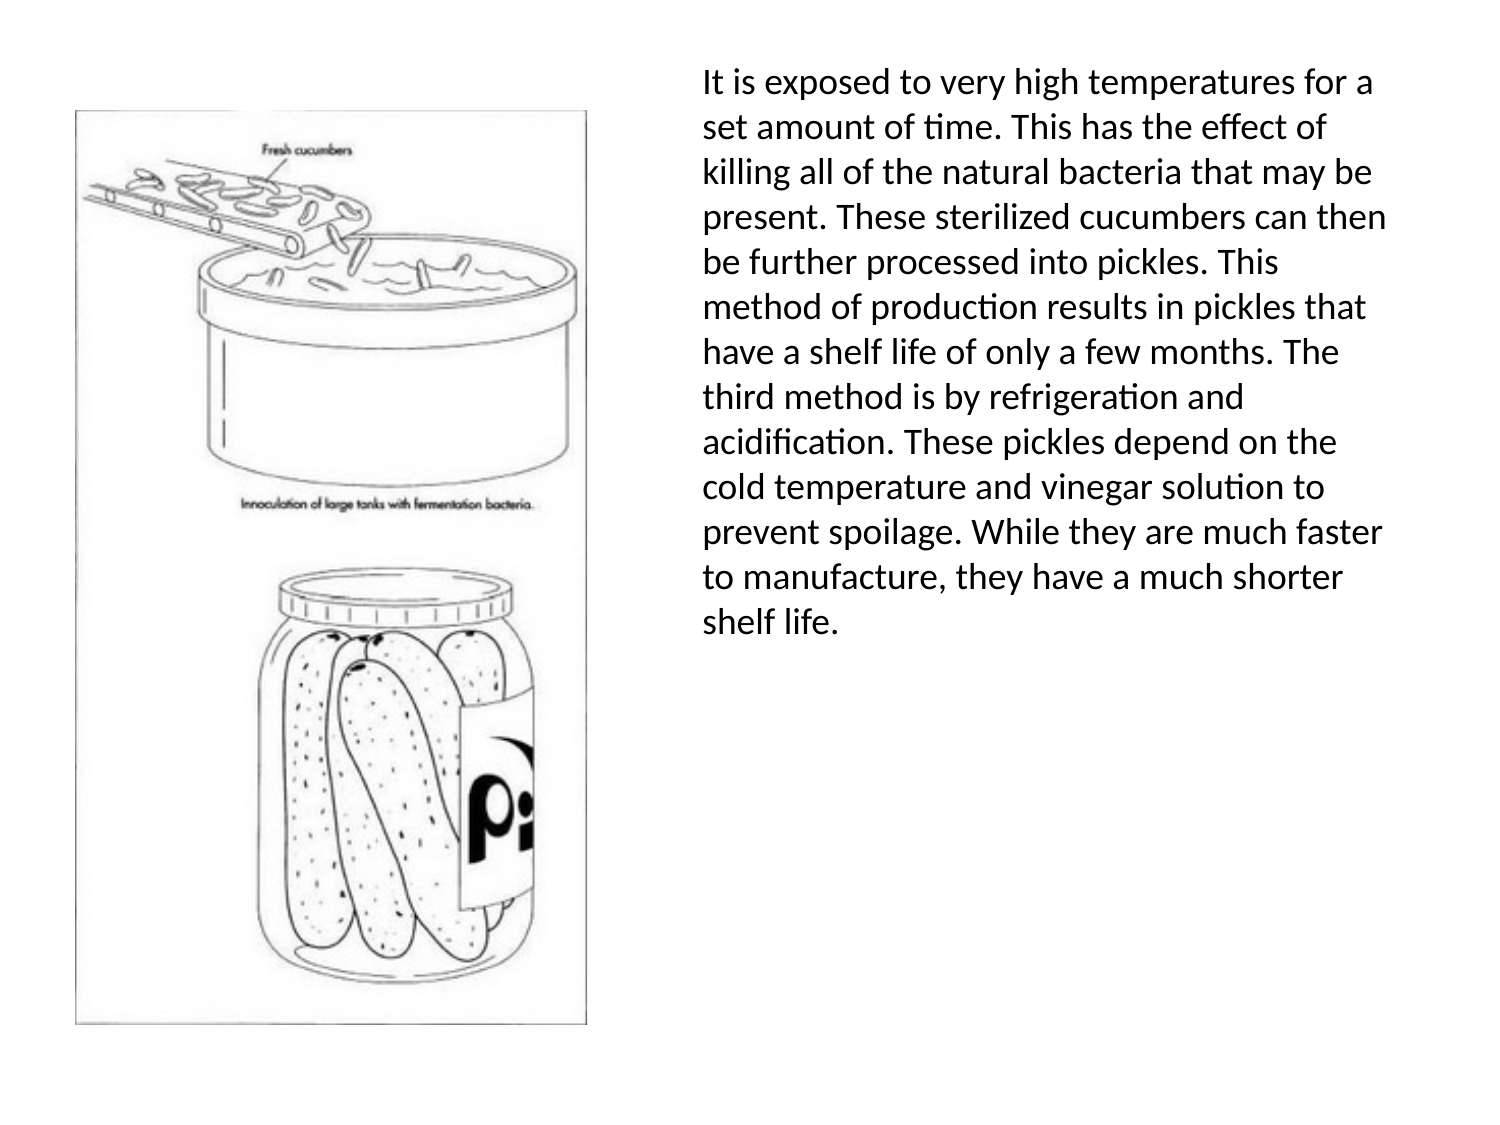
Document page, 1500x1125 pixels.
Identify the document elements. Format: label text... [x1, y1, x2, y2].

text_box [74, 110, 588, 1026]
text_box It is exposed to very high temperatures for a set amount of time. This has the effect of killing all of the natural bacteria that may be present. These sterilized cucumbers can then be further processed into pickles. This method of production results in pickles that have a shelf life of only a few months. The third method is by refrigeration and acidification. These pickles depend on the cold temperature and vinegar solution to prevent spoilage. While they are much faster to manufacture, they have a much shorter shelf life. [687, 49, 1413, 650]
